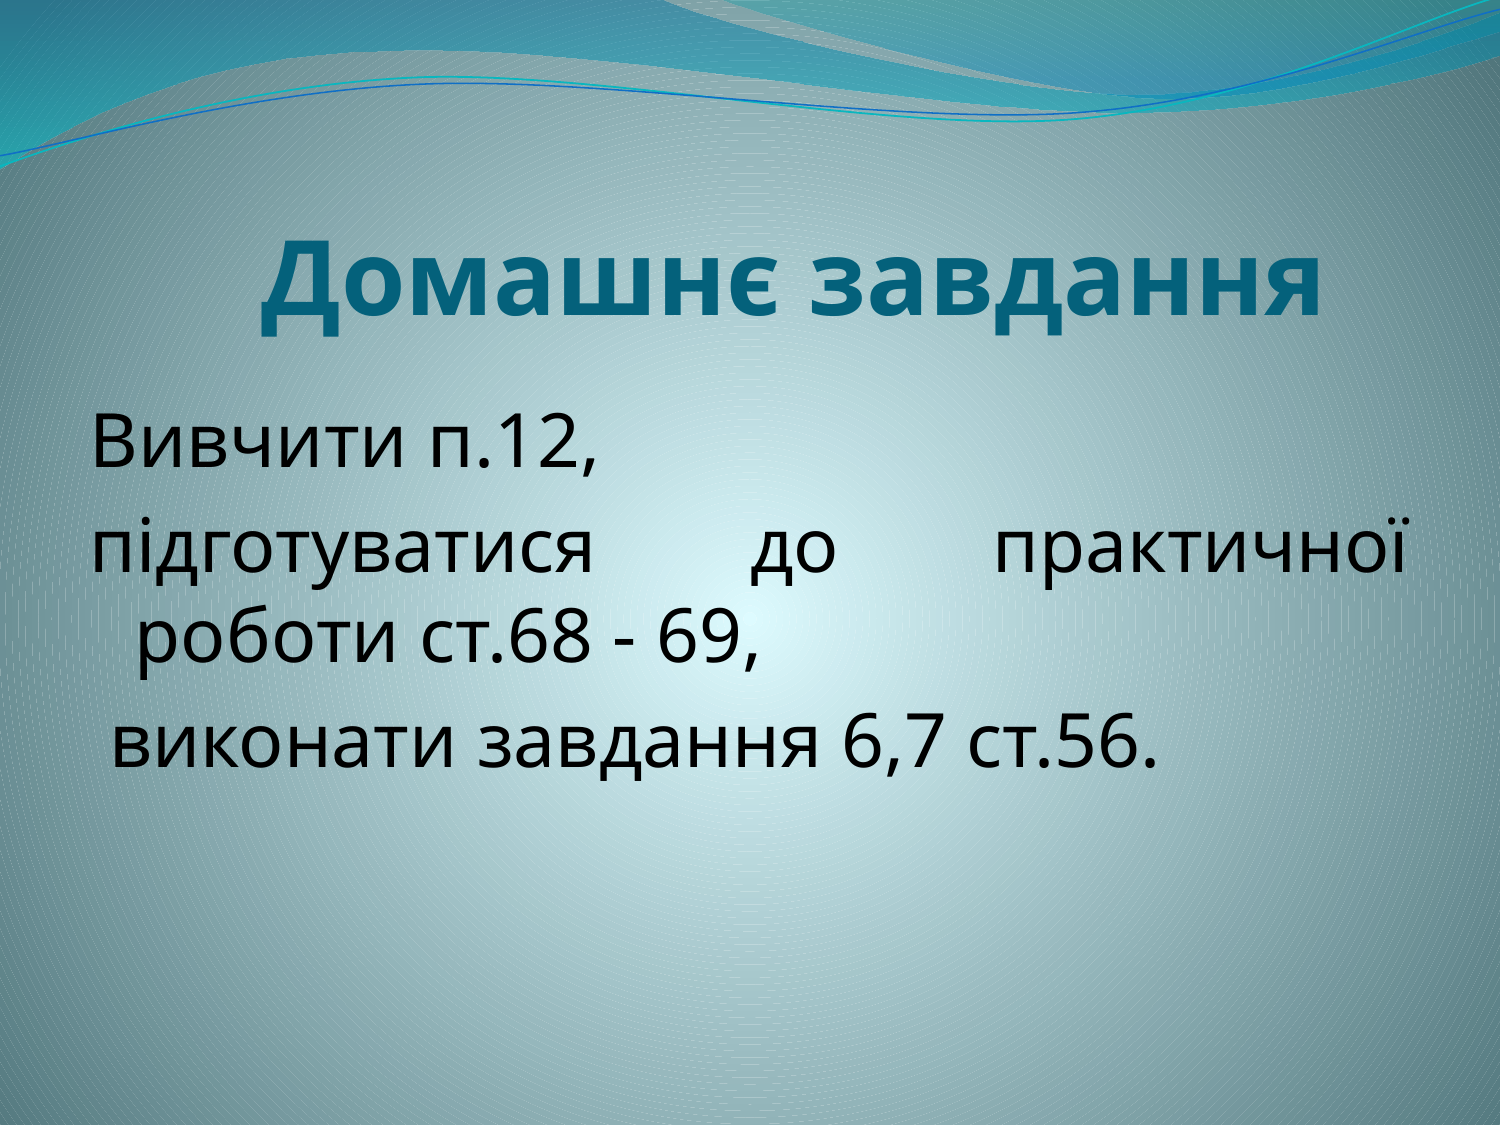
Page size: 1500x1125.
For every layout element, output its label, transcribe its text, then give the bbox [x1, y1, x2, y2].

list Вивчити п.12, підготуватися до практичної роботи ст.68 - 69, виконати завдання 6,7 ст.56. [75, 385, 1425, 1038]
title Домашнє завдання [88, 149, 1500, 337]
